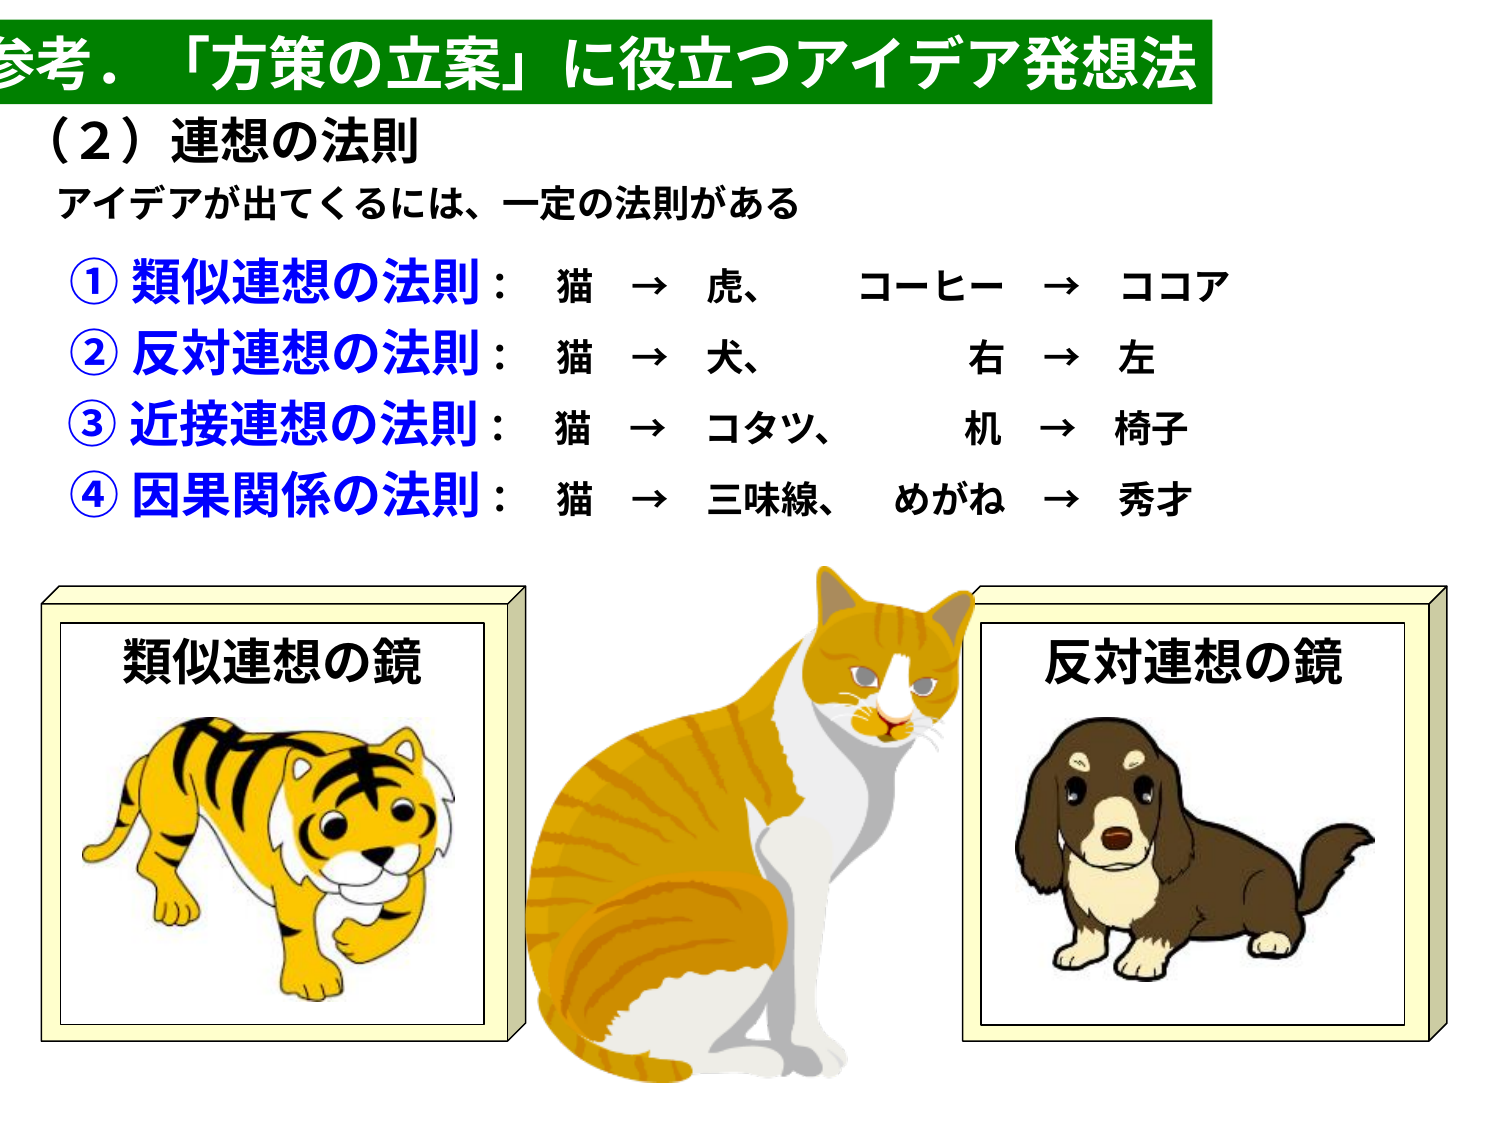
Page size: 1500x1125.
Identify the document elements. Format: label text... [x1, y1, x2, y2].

picture [525, 566, 975, 1083]
text_box 参考．「方策の立案」に役立つアイデア発想法 [0, 19, 1213, 105]
text_box ③近接連想の法則： 猫 → コタツ、 机 → 椅子 [53, 385, 1341, 461]
text_box （２）連想の法則 [5, 105, 686, 177]
text_box ②反対連想の法則： 猫 → 犬、 右 → 左 [54, 319, 1342, 389]
text_box ①類似連想の法則： 猫 → 虎、 コーヒー → ココア [54, 243, 1342, 319]
text_box ④因果関係の法則： 猫 → 三味線、 めがね → 秀才 [54, 456, 1342, 531]
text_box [975, 586, 1447, 1041]
text_box アイデアが出てくるには、一定の法則がある [41, 172, 1329, 233]
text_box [41, 586, 525, 1041]
